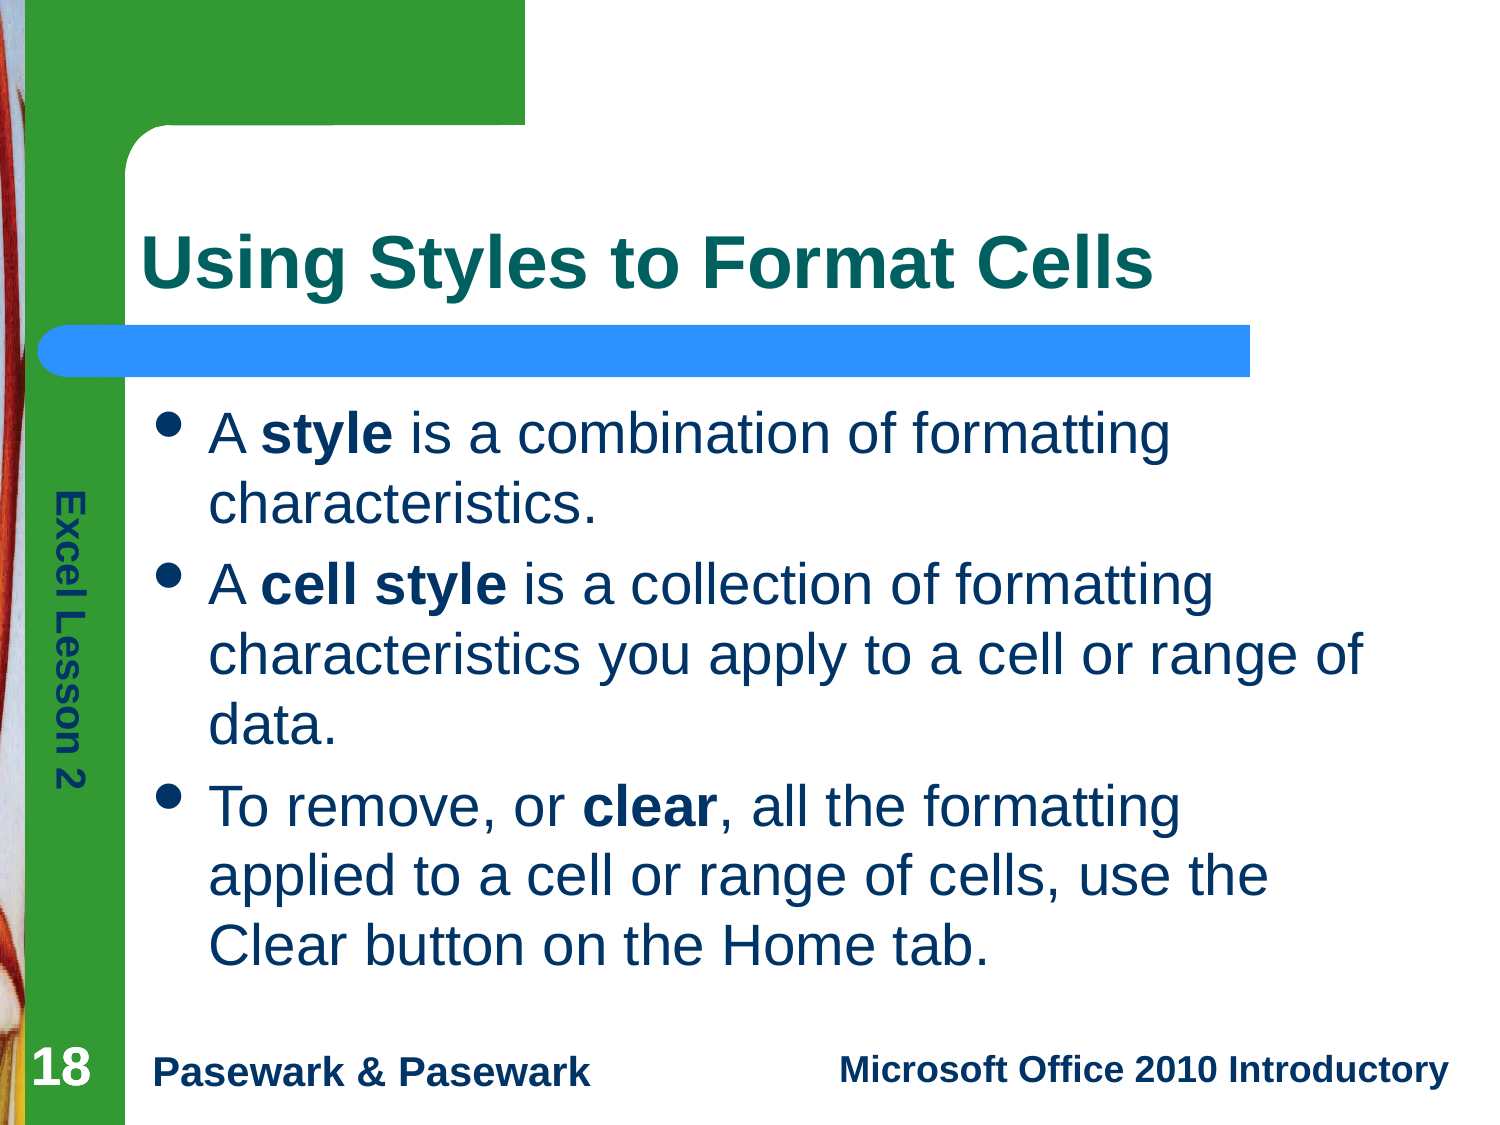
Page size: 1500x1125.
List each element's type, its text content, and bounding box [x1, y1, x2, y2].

list A style is a combination of formatting characteristics. A cell style is a collection of formatting characteristics you apply to a cell or range of data. To remove, or clear, all the formatting applied to a cell or range of cells, use the Clear button on the Home tab. [137, 387, 1400, 1076]
title Using Styles to Format Cells [124, 124, 1426, 313]
picture [0, 0, 25, 1125]
text_box 18 [13, 1023, 111, 1105]
